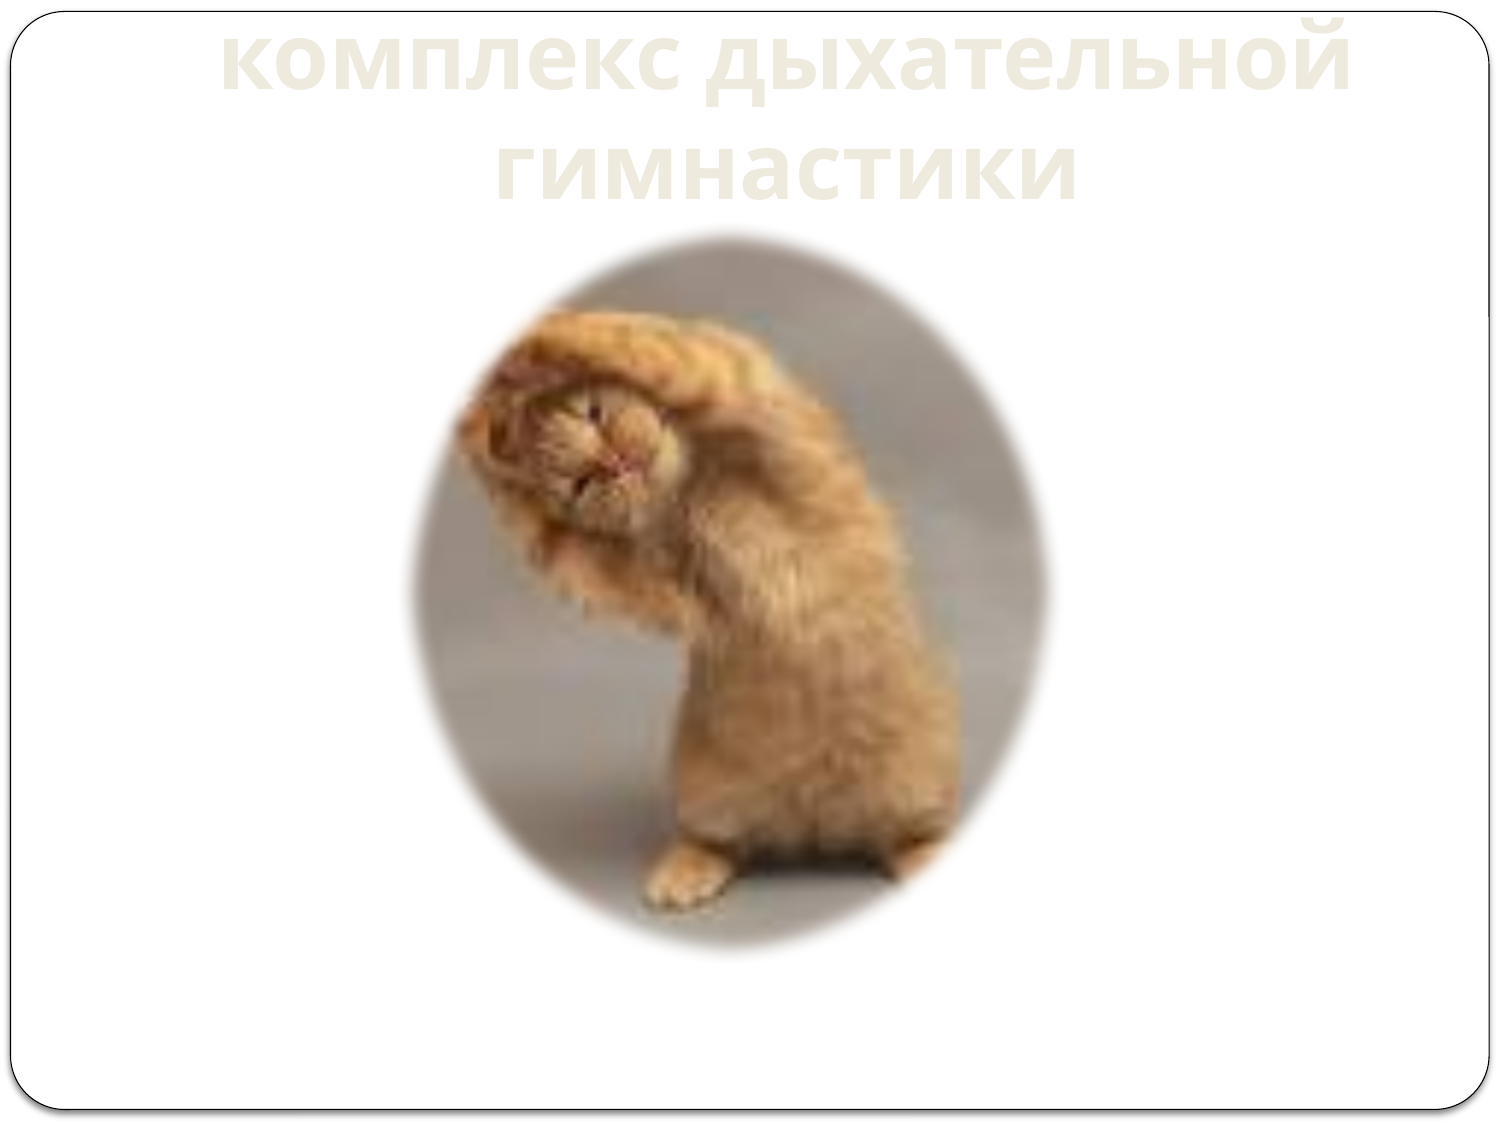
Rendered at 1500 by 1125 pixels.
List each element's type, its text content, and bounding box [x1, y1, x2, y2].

picture [395, 219, 1066, 967]
title комплекс дыхательной гимнастики [150, 45, 1425, 233]
